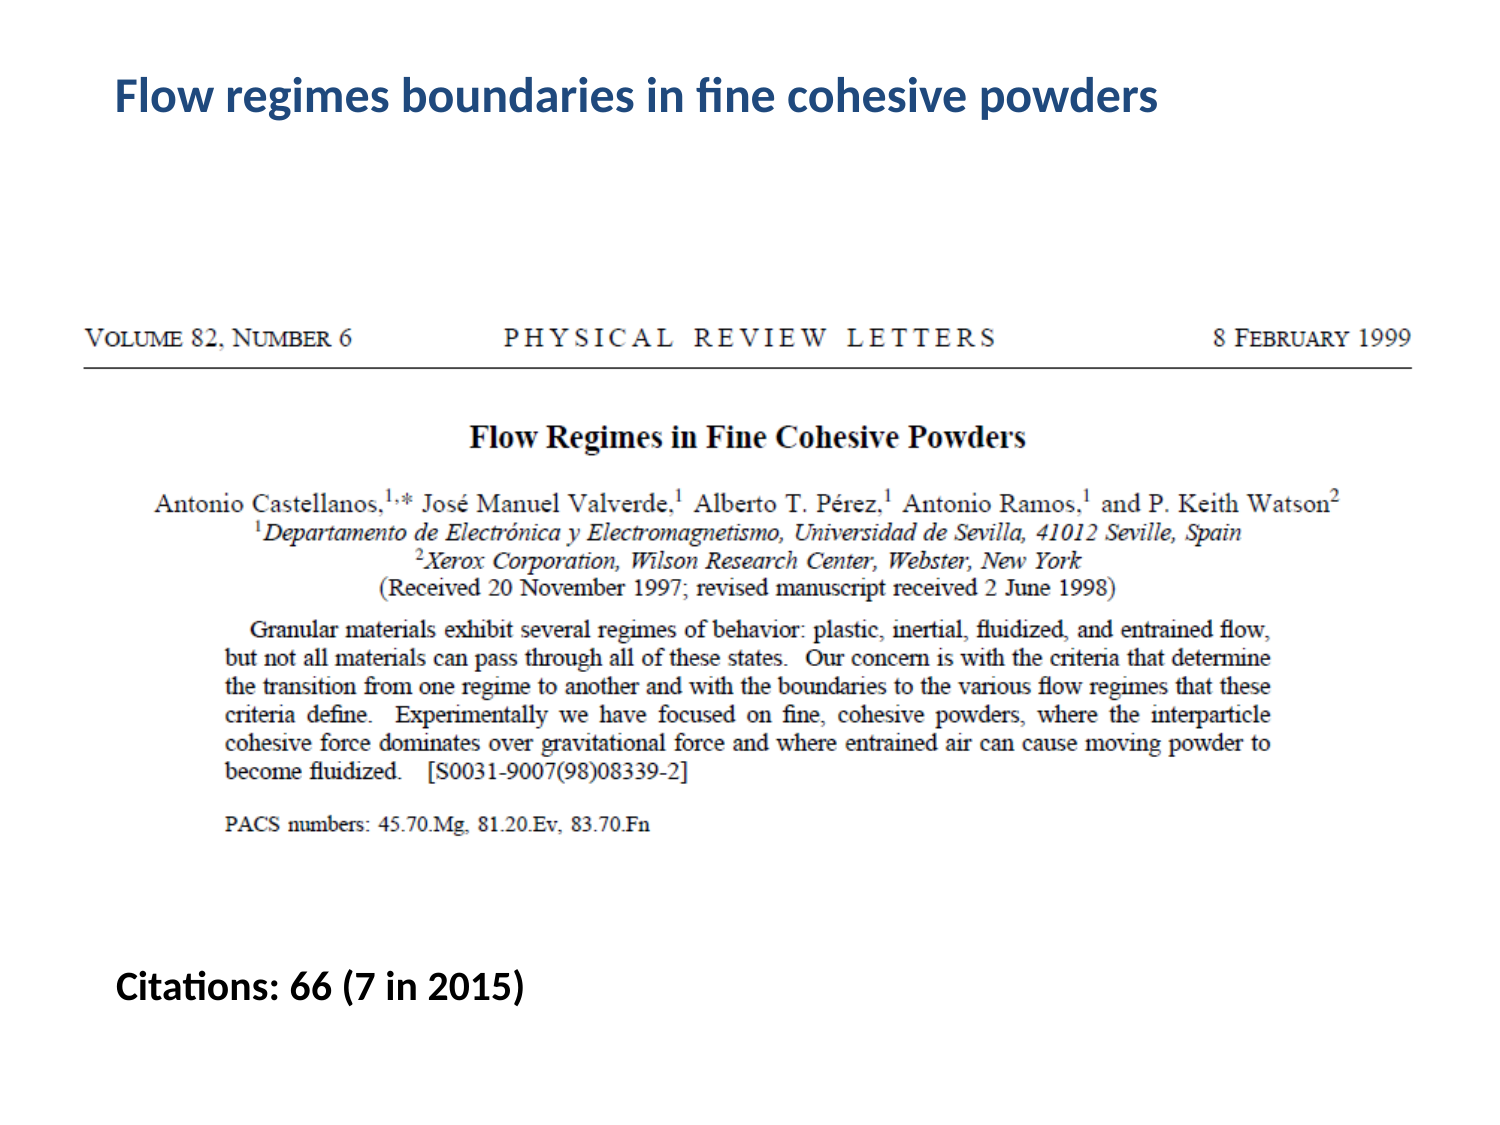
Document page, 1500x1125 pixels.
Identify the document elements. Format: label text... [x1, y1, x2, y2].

picture [38, 290, 1462, 852]
text_box Citations: 66 (7 in 2015) [101, 951, 541, 1017]
text_box Flow regimes boundaries in fine cohesive powders [100, 54, 1365, 190]
